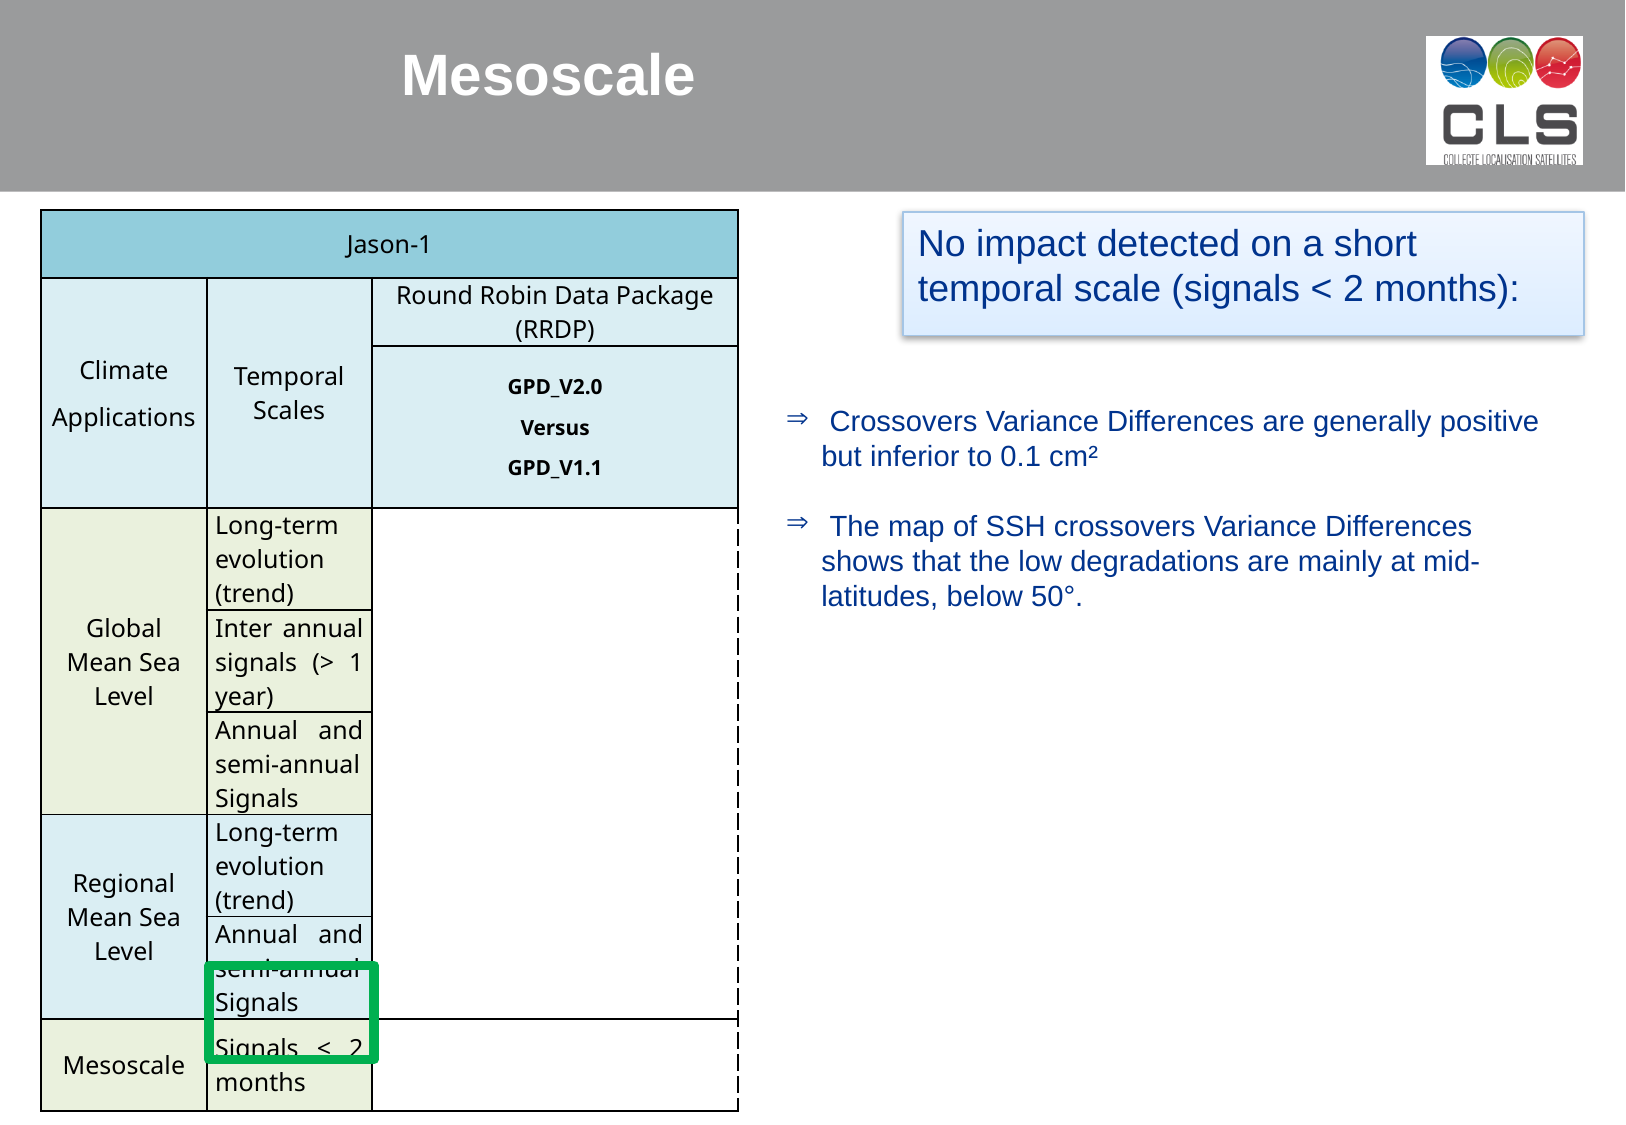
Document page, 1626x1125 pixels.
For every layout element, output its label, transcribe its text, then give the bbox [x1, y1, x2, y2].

table_cell Regional Mean Sea Level [42, 815, 206, 1018]
table_cell Annual and semi-annual Signals [208, 713, 371, 814]
table_cell [373, 509, 738, 1018]
table_header Jason-1 [42, 211, 737, 277]
table_cell GPD_V2.0 Versus GPD_V1.1 [373, 347, 737, 507]
table_cell Mesoscale [42, 1020, 206, 1110]
table_cell [373, 1020, 738, 1110]
table_cell Round Robin Data Package (RRDP) [373, 279, 737, 345]
text_box No impact detected on a short temporal scale (signals < 2 months): [902, 211, 1585, 336]
picture [1426, 36, 1583, 165]
table_cell Signals < 2 months [208, 1062, 371, 1110]
text_box [207, 963, 376, 1062]
table_cell Climate Applications [42, 279, 206, 507]
text_box Mesoscale [386, 40, 1162, 119]
table_cell Long-term evolution (trend) [208, 509, 371, 609]
table_cell Global Mean Sea Level [42, 509, 206, 814]
table_cell Long-term evolution (trend) [208, 815, 371, 916]
text_box Crossovers Variance Differences are generally positive but inferior to 0.1 cm² The map of SSH crossovers Variance Differences shows that the low degradations are mainly at mid-latitudes, below 50°. [771, 325, 1560, 620]
table_cell Annual and semi-annual Signals [208, 917, 371, 963]
table_cell Inter annual signals (> 1 year) [208, 611, 371, 711]
table_cell Temporal Scales [208, 279, 371, 507]
